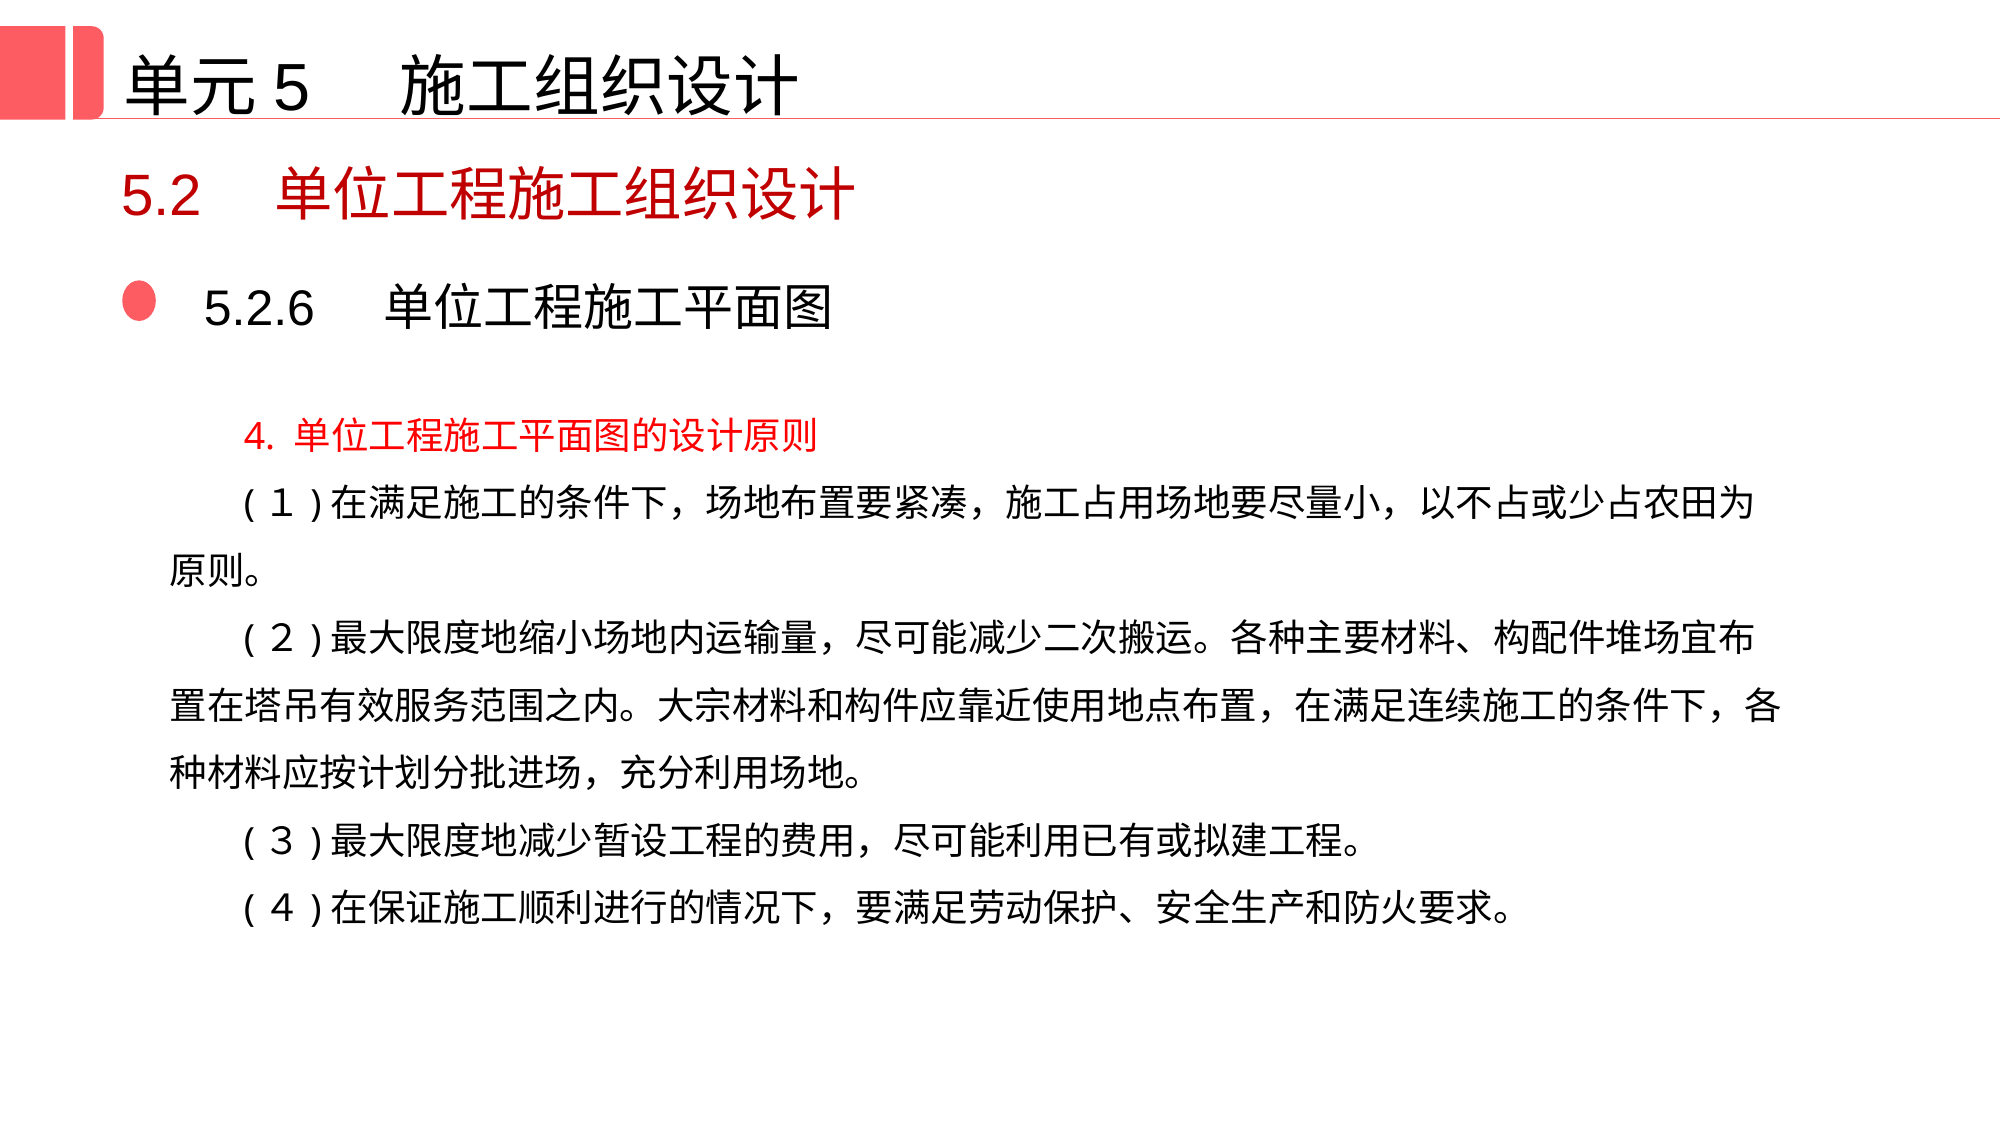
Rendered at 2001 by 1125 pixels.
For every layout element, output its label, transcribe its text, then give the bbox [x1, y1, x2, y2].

list 单元5 施工组织设计 [108, 12, 1891, 248]
text_box [122, 280, 156, 321]
text_box 5.2.6 单位工程施工平面图 [189, 268, 1288, 344]
text_box 5.2 单位工程施工组织设计 [106, 149, 872, 235]
text_box 4. 单位工程施工平面图的设计原则 (１)在满足施工的条件下，场地布置要紧凑，施工占用场地要尽量小，以不占或少占农田为原则。 (２)最大限度地缩小场地内运输量，尽可能减少二次搬运。各种主要材料、构配件堆场宜布置在塔吊有效服务范围之内。大宗材料和构件应靠近使用地点布置，在满足连续施工的条件下，各种材料应按计划分批进场，充分利用场地。 (３)最大限度地减少暂设工程的费用，尽可能利用已有或拟建工程。 (４)在保证施工顺利进行的情况下，要满足劳动保护、安全生产和防火要求。 [154, 381, 1804, 937]
